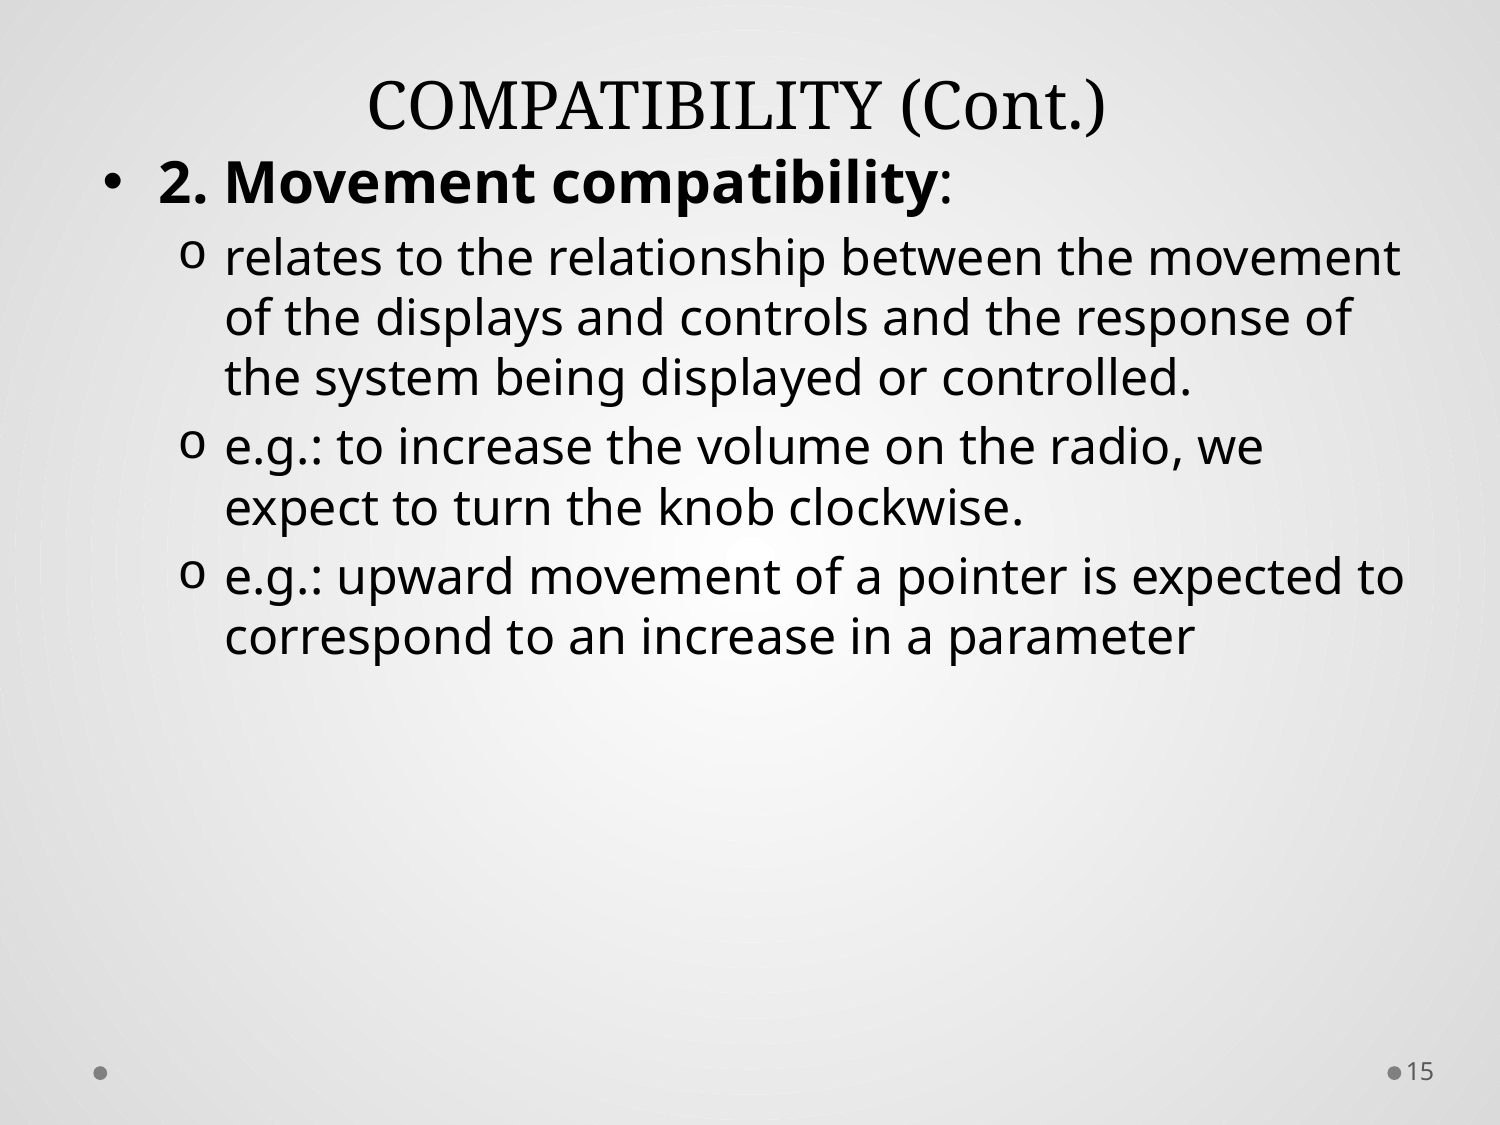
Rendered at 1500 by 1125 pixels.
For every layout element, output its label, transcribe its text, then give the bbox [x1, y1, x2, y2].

list 2. Movement compatibility: relates to the relationship between the movement of the displays and controls and the response of the system being displayed or controlled. e.g.: to increase the volume on the radio, we expect to turn the knob clockwise. e.g.: upward movement of a pointer is expected to correspond to an increase in a parameter [87, 137, 1438, 1100]
title COMPATIBILITY (Cont.) [62, 50, 1413, 150]
slide_number 15 [1401, 1042, 1494, 1103]
